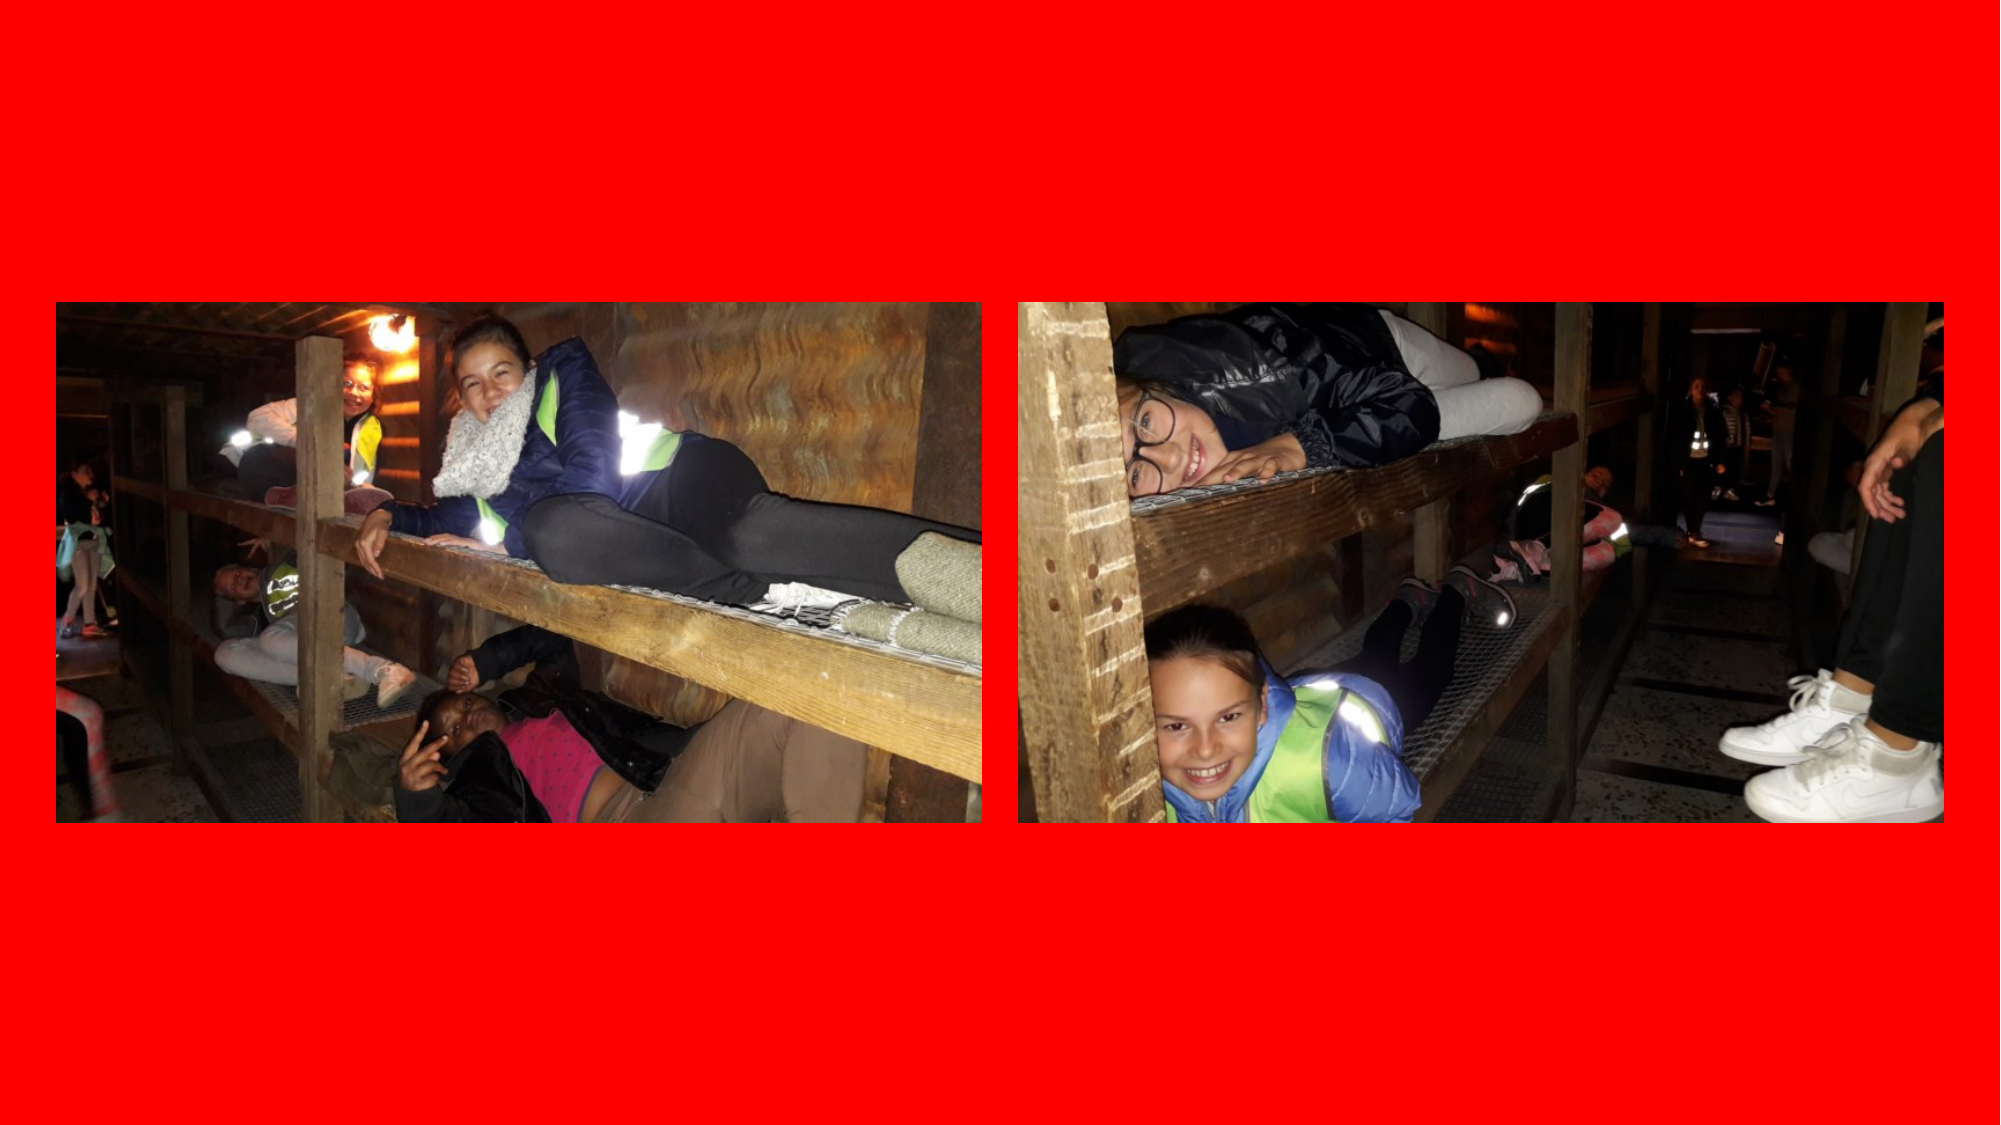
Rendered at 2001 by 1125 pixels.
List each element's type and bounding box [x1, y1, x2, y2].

picture [56, 302, 982, 823]
picture [1018, 302, 1944, 823]
